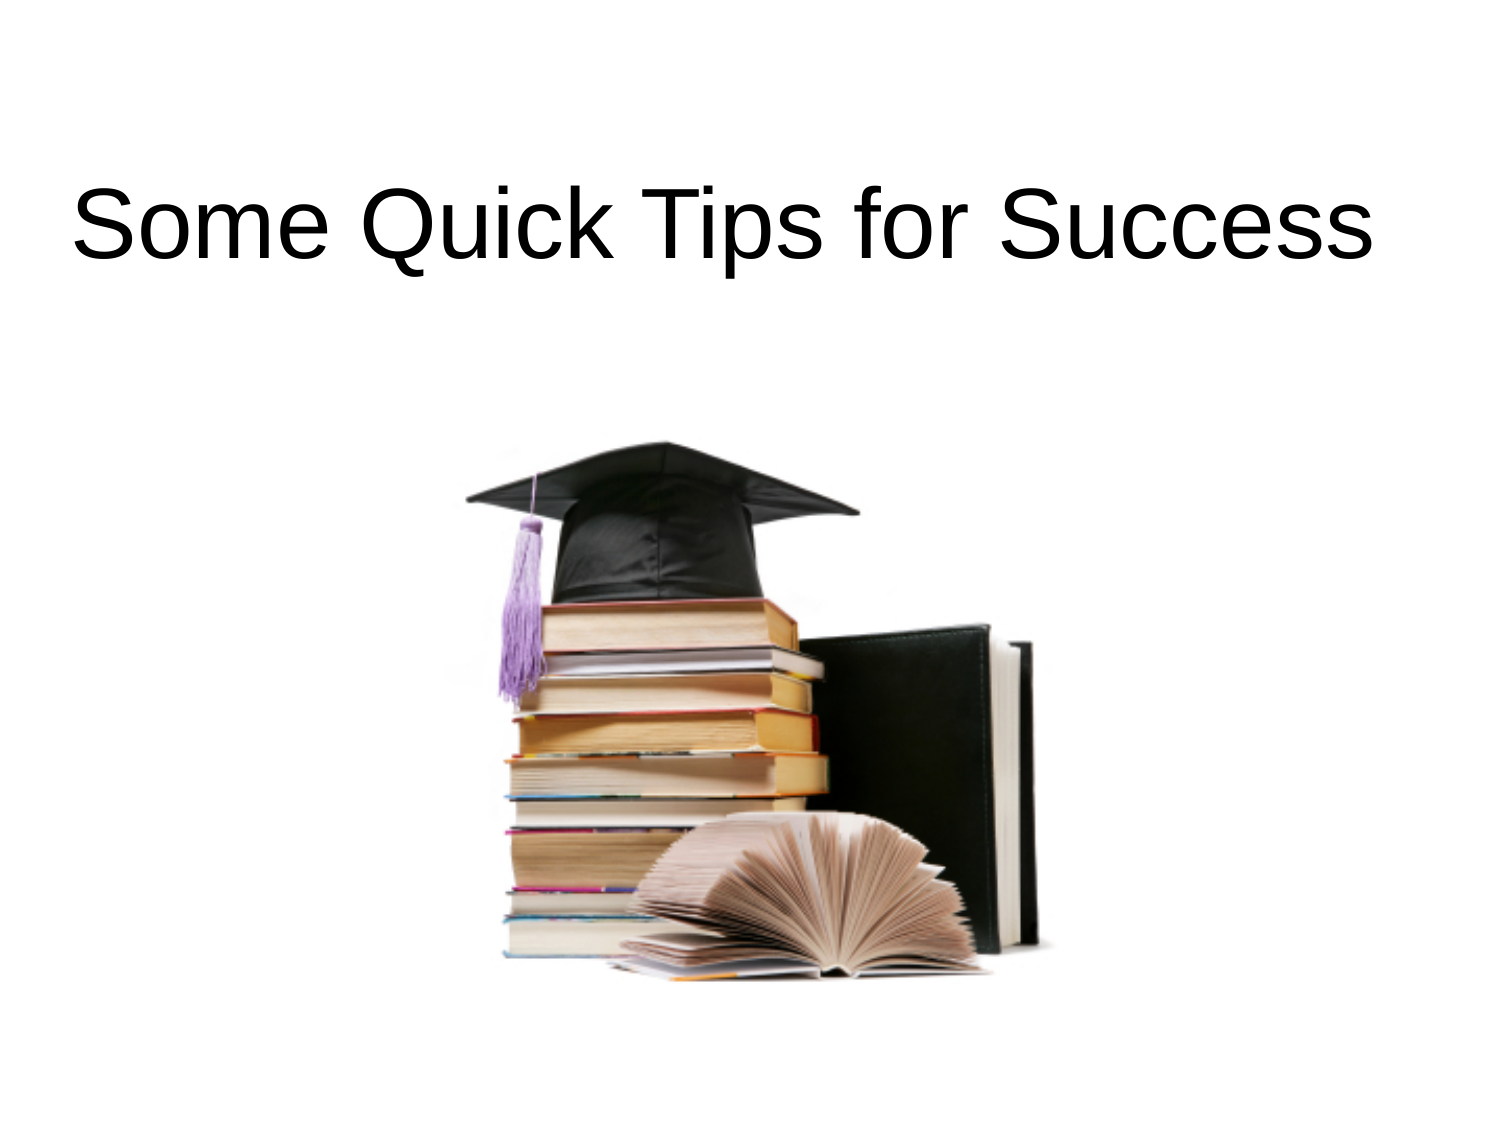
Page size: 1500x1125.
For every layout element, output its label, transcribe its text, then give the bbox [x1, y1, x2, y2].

picture [337, 399, 1167, 1030]
title Some Quick Tips for Success [61, 61, 1500, 376]
